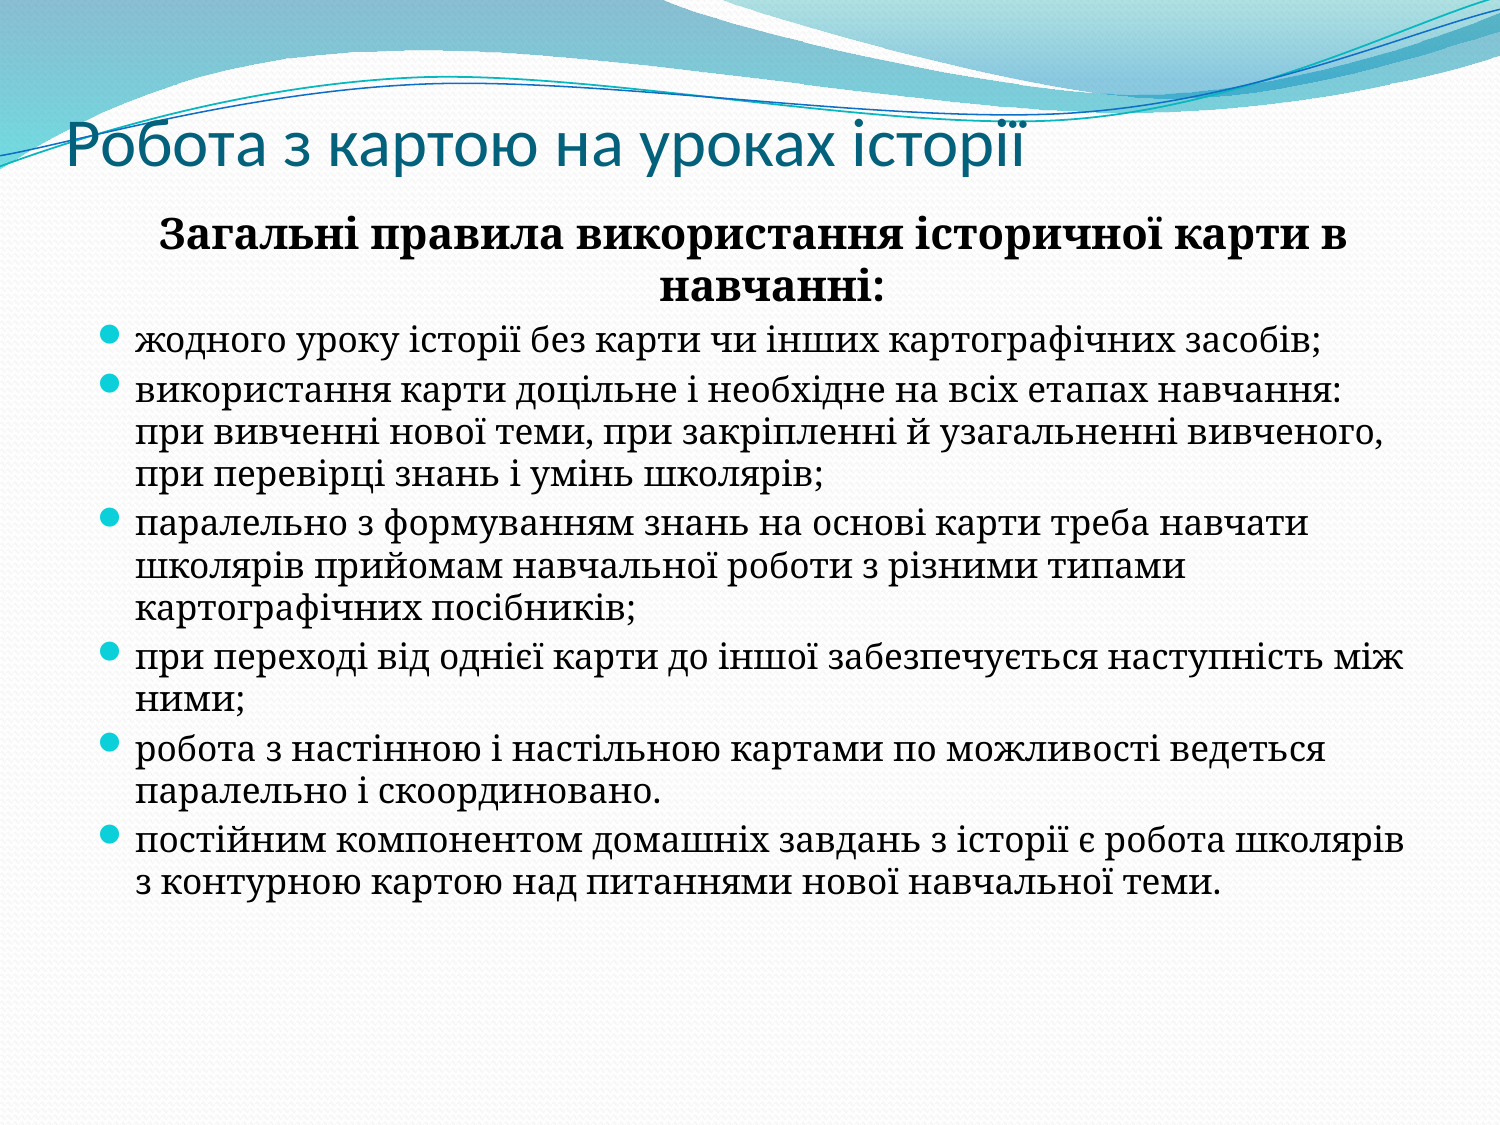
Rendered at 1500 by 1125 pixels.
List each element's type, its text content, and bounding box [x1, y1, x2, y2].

list Загальні правила використання історичної карти в навчанні: жодного уроку історії без карти чи інших картографічних засобів; використання карти доцільне і необхідне на всіх етапах навчання: при вивченні нової теми, при закріпленні й узагальненні вивченого, при перевірці знань і умінь школярів; паралельно з формуванням знань на основі карти треба навчати школярів прийомам навчальної роботи з різними типами картографічних посібників; при переході від однієї карти до іншої забезпечується наступність між ними; робота з настінною і настільною картами по можливості ведеться паралельно і скоординовано. постійним компонентом домашніх завдань з історії є робота школярів з контурною картою над питаннями нової навчальної теми. [82, 199, 1425, 961]
title Робота з картою на уроках історії [65, 90, 1409, 263]
